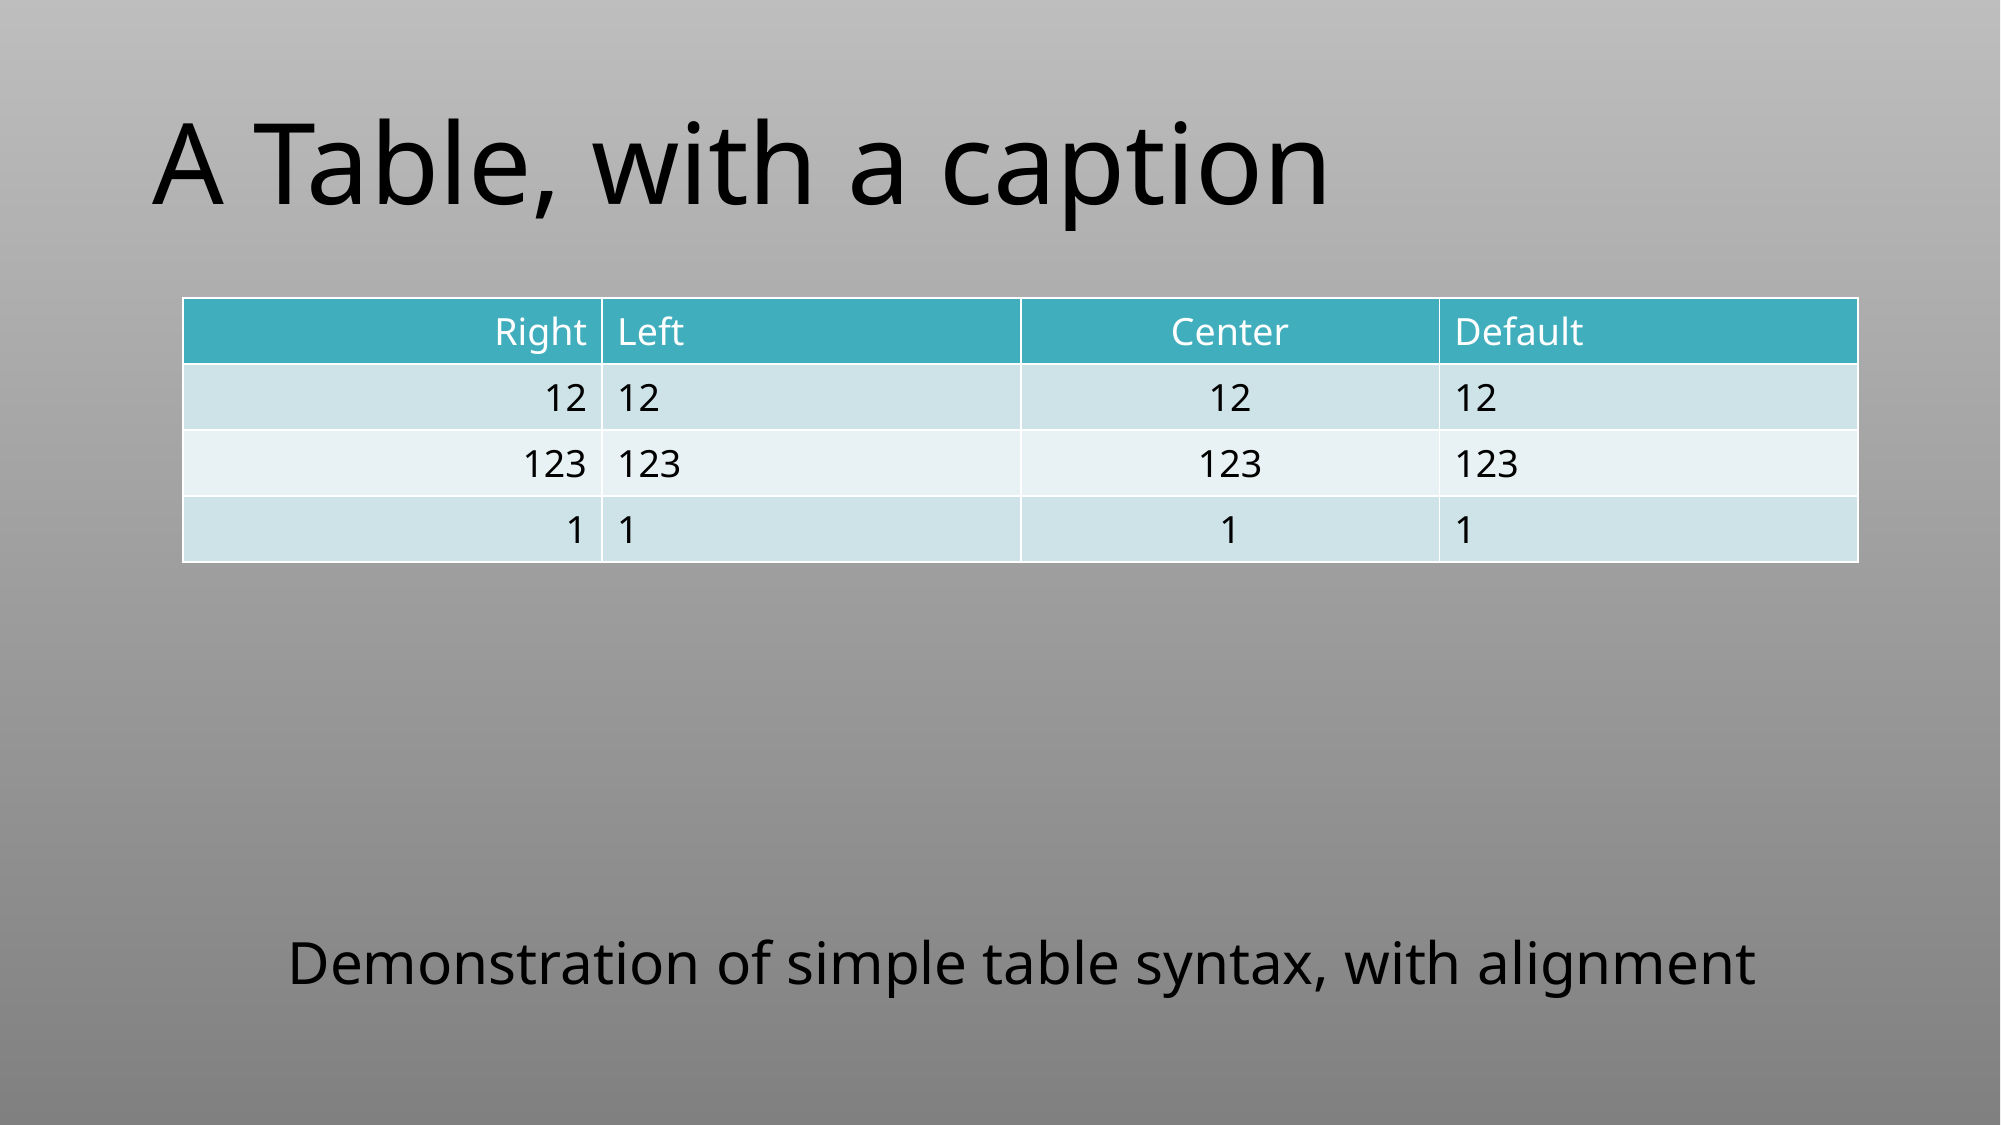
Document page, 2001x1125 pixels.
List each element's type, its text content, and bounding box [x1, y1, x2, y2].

table_cell 123 [1440, 431, 1857, 495]
table_cell 123 [184, 431, 601, 495]
table_cell 123 [603, 431, 1020, 495]
table_cell 12 [603, 365, 1020, 429]
picture [0, 0, 2001, 1125]
table_cell 12 [1440, 365, 1857, 429]
table_cell 1 [1022, 497, 1439, 561]
list Demonstration of simple table syntax, with alignment [183, 927, 1861, 1011]
table_header Default [1440, 299, 1857, 363]
table_header Center [1022, 299, 1439, 363]
table_cell 12 [1022, 365, 1439, 429]
table_header Right [184, 299, 601, 363]
table_cell 1 [1440, 497, 1857, 561]
table_header Left [603, 299, 1020, 363]
table_cell 123 [1022, 431, 1439, 495]
table_cell 12 [184, 365, 601, 429]
title A Table, with a caption [137, 59, 1863, 278]
table_cell 1 [603, 497, 1020, 561]
table_cell 1 [184, 497, 601, 561]
